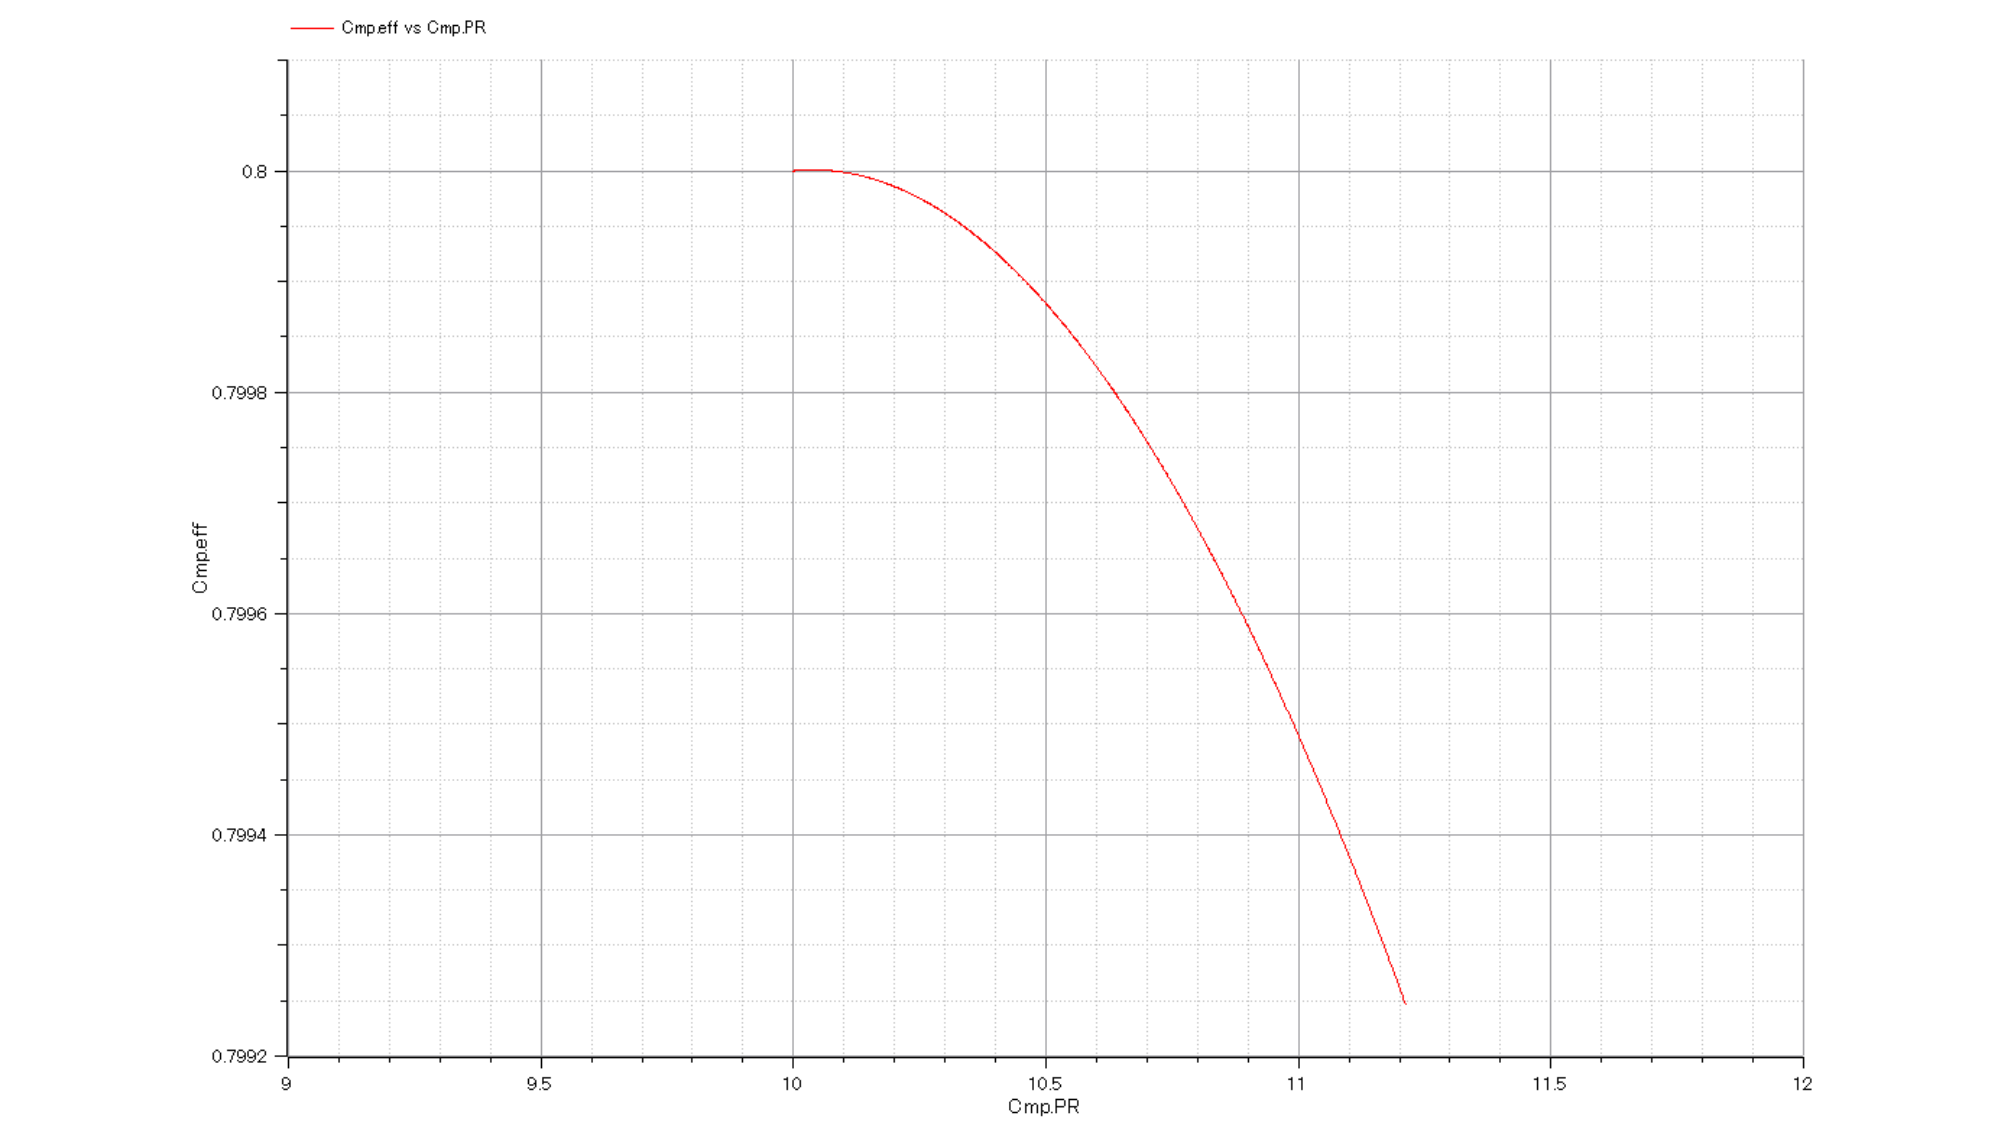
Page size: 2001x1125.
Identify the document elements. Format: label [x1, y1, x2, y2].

picture [181, 0, 1819, 1125]
